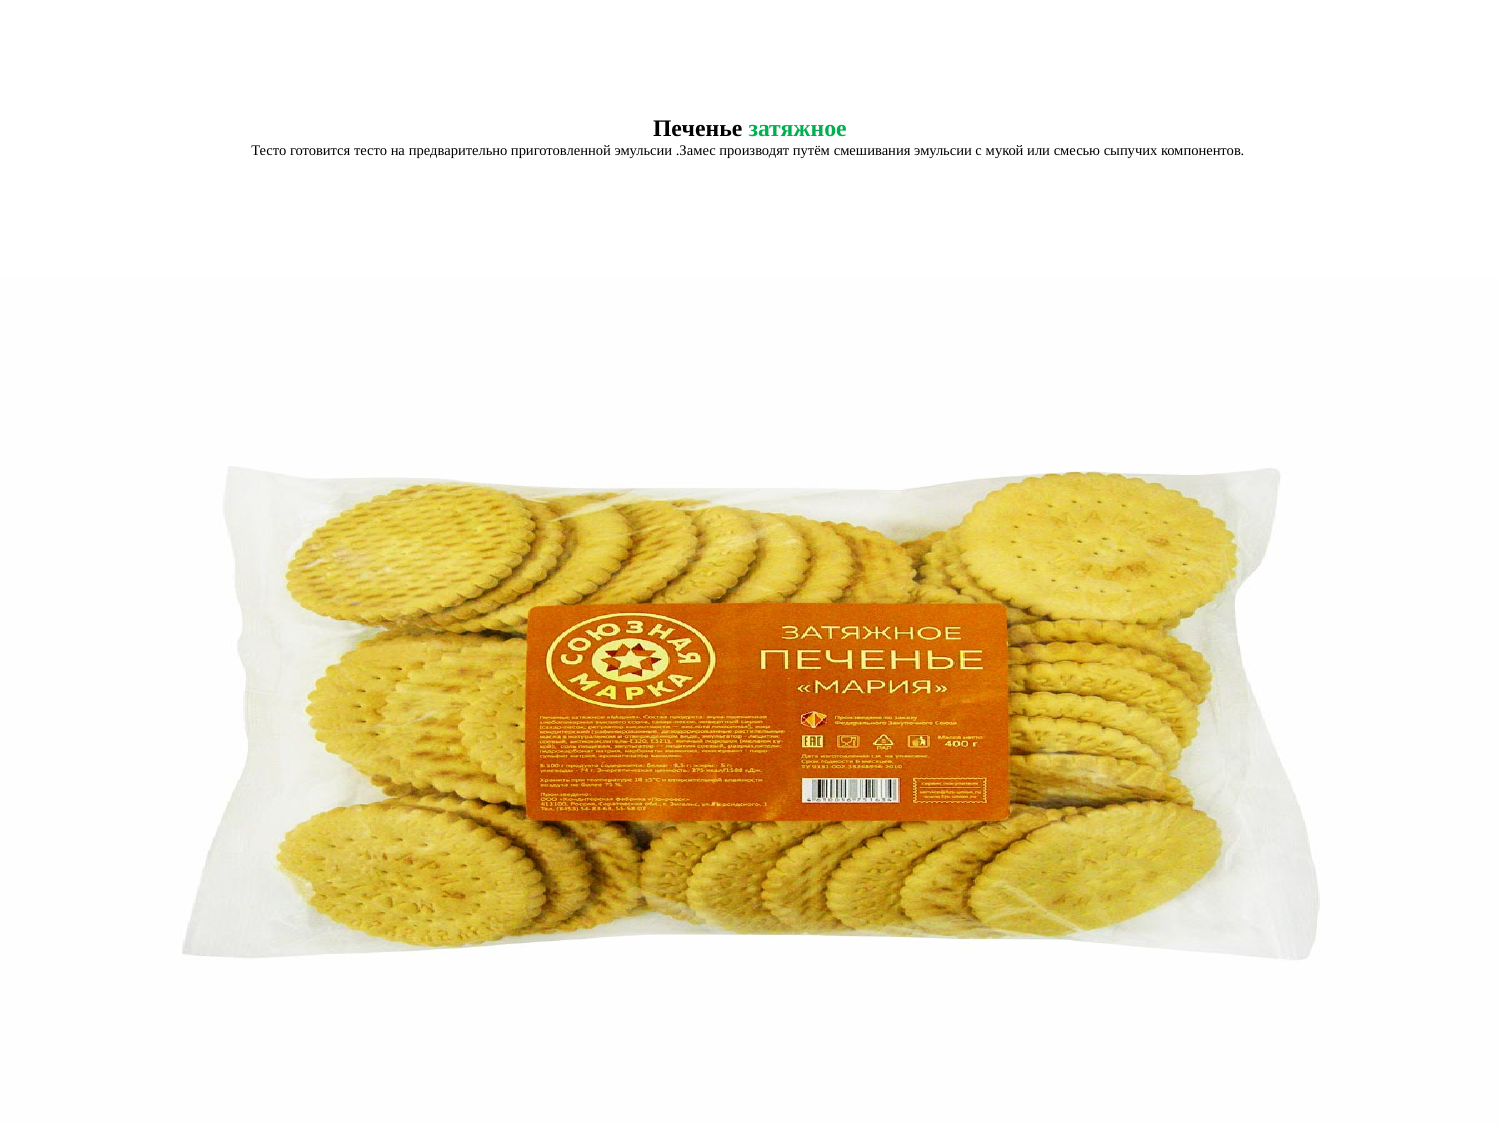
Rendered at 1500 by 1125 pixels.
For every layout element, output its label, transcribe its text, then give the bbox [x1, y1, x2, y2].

title Печенье затяжное Тесто готовится тесто на предварительно приготовленной эмульсии .Замес производят путём смешивания эмульсии с мукой или смесью сыпучих компонентов. [75, 45, 1425, 233]
picture [0, 278, 1500, 1125]
